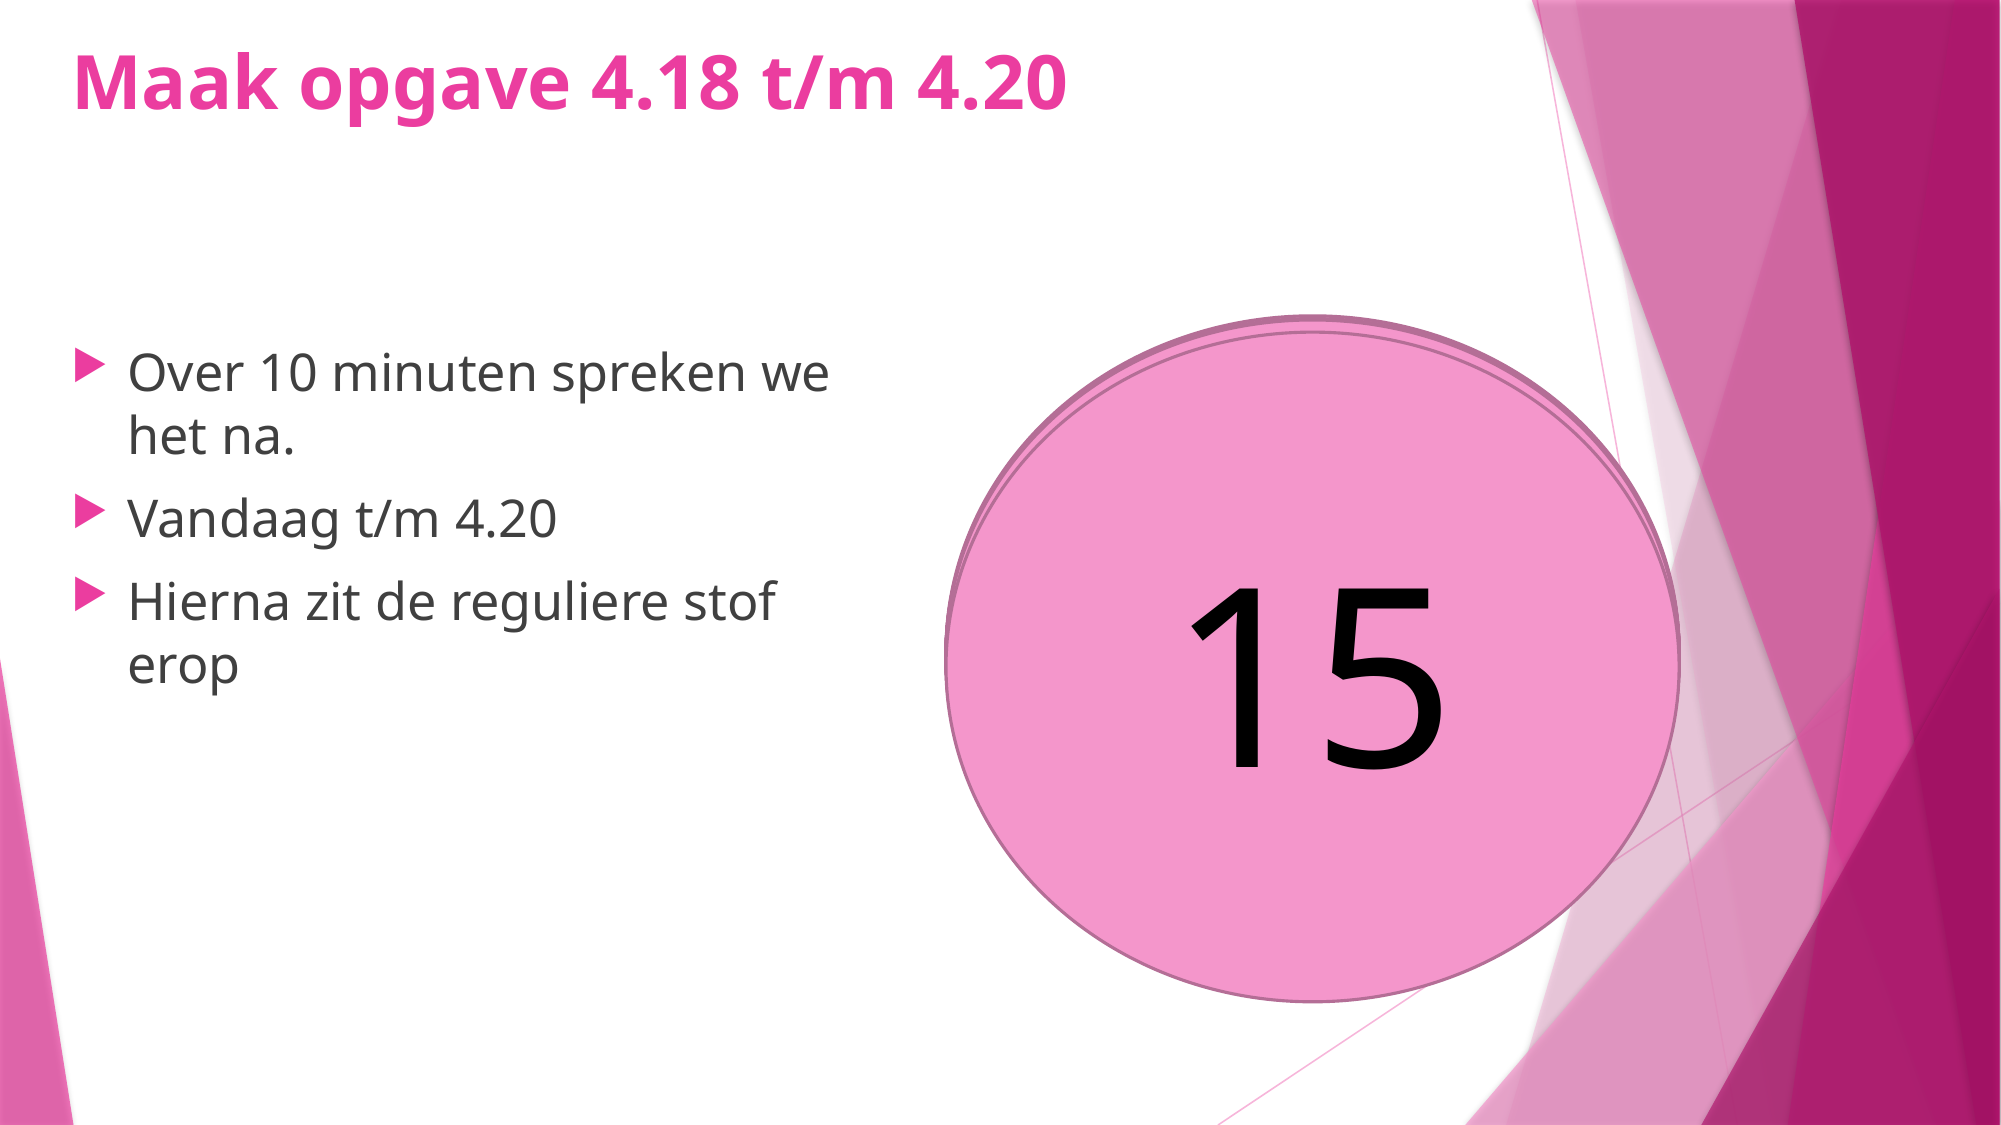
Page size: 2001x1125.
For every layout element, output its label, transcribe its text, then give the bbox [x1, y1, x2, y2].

title Maak opgave 4.18 t/m 4.20 [56, 27, 1522, 319]
list Over 10 minuten spreken we het na. Vandaag t/m 4.20 Hierna zit de reguliere stof erop [56, 332, 865, 1112]
text_box 10 [959, 314, 1668, 562]
text_box 15 [944, 330, 1681, 1004]
text_box 14 [944, 318, 1681, 648]
